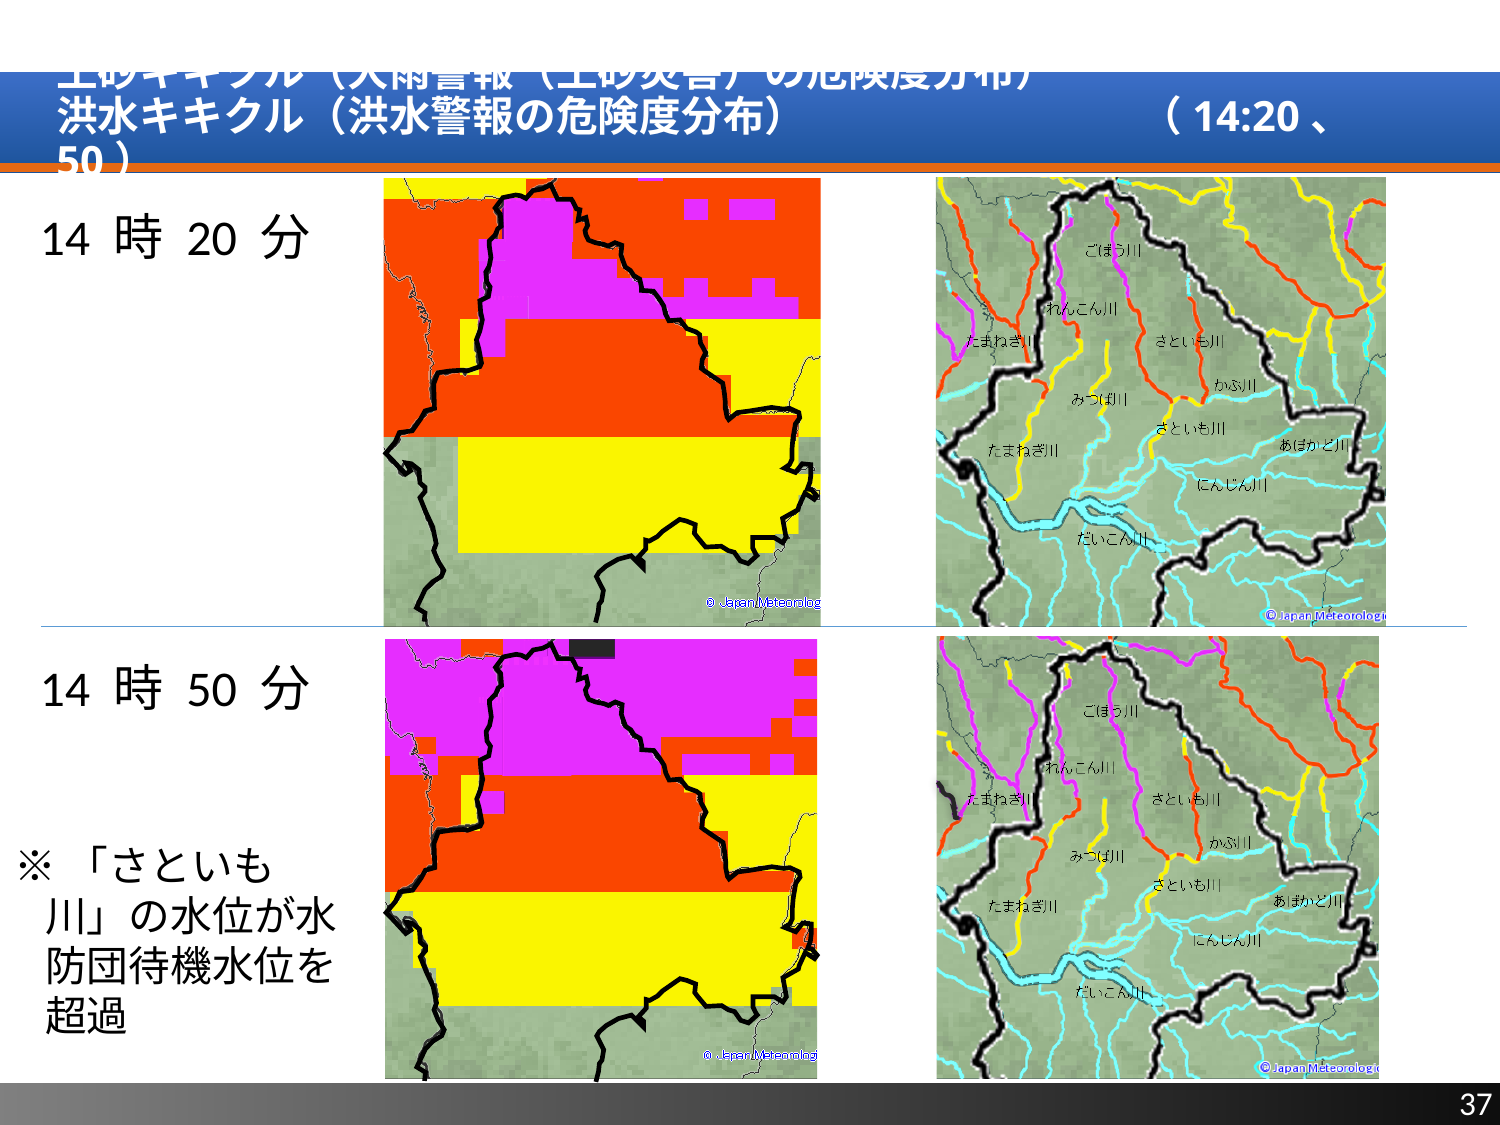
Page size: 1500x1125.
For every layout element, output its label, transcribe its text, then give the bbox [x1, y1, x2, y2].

slide_number 37 [1170, 1072, 1500, 1125]
text_box 14 時 50 分 [24, 649, 326, 725]
picture [935, 177, 1386, 627]
picture [383, 178, 821, 627]
text_box ※「さといも川」の水位が水防団待機水位を超過 [0, 832, 367, 1048]
text_box 14 時 20 分 [24, 197, 326, 273]
picture [385, 639, 818, 1079]
picture [936, 636, 1379, 1079]
title 土砂キキクル（大雨警報（土砂災害）の危険度分布） 洪水キキクル（洪水警報の危険度分布） （14:20、50） [41, 62, 1370, 175]
